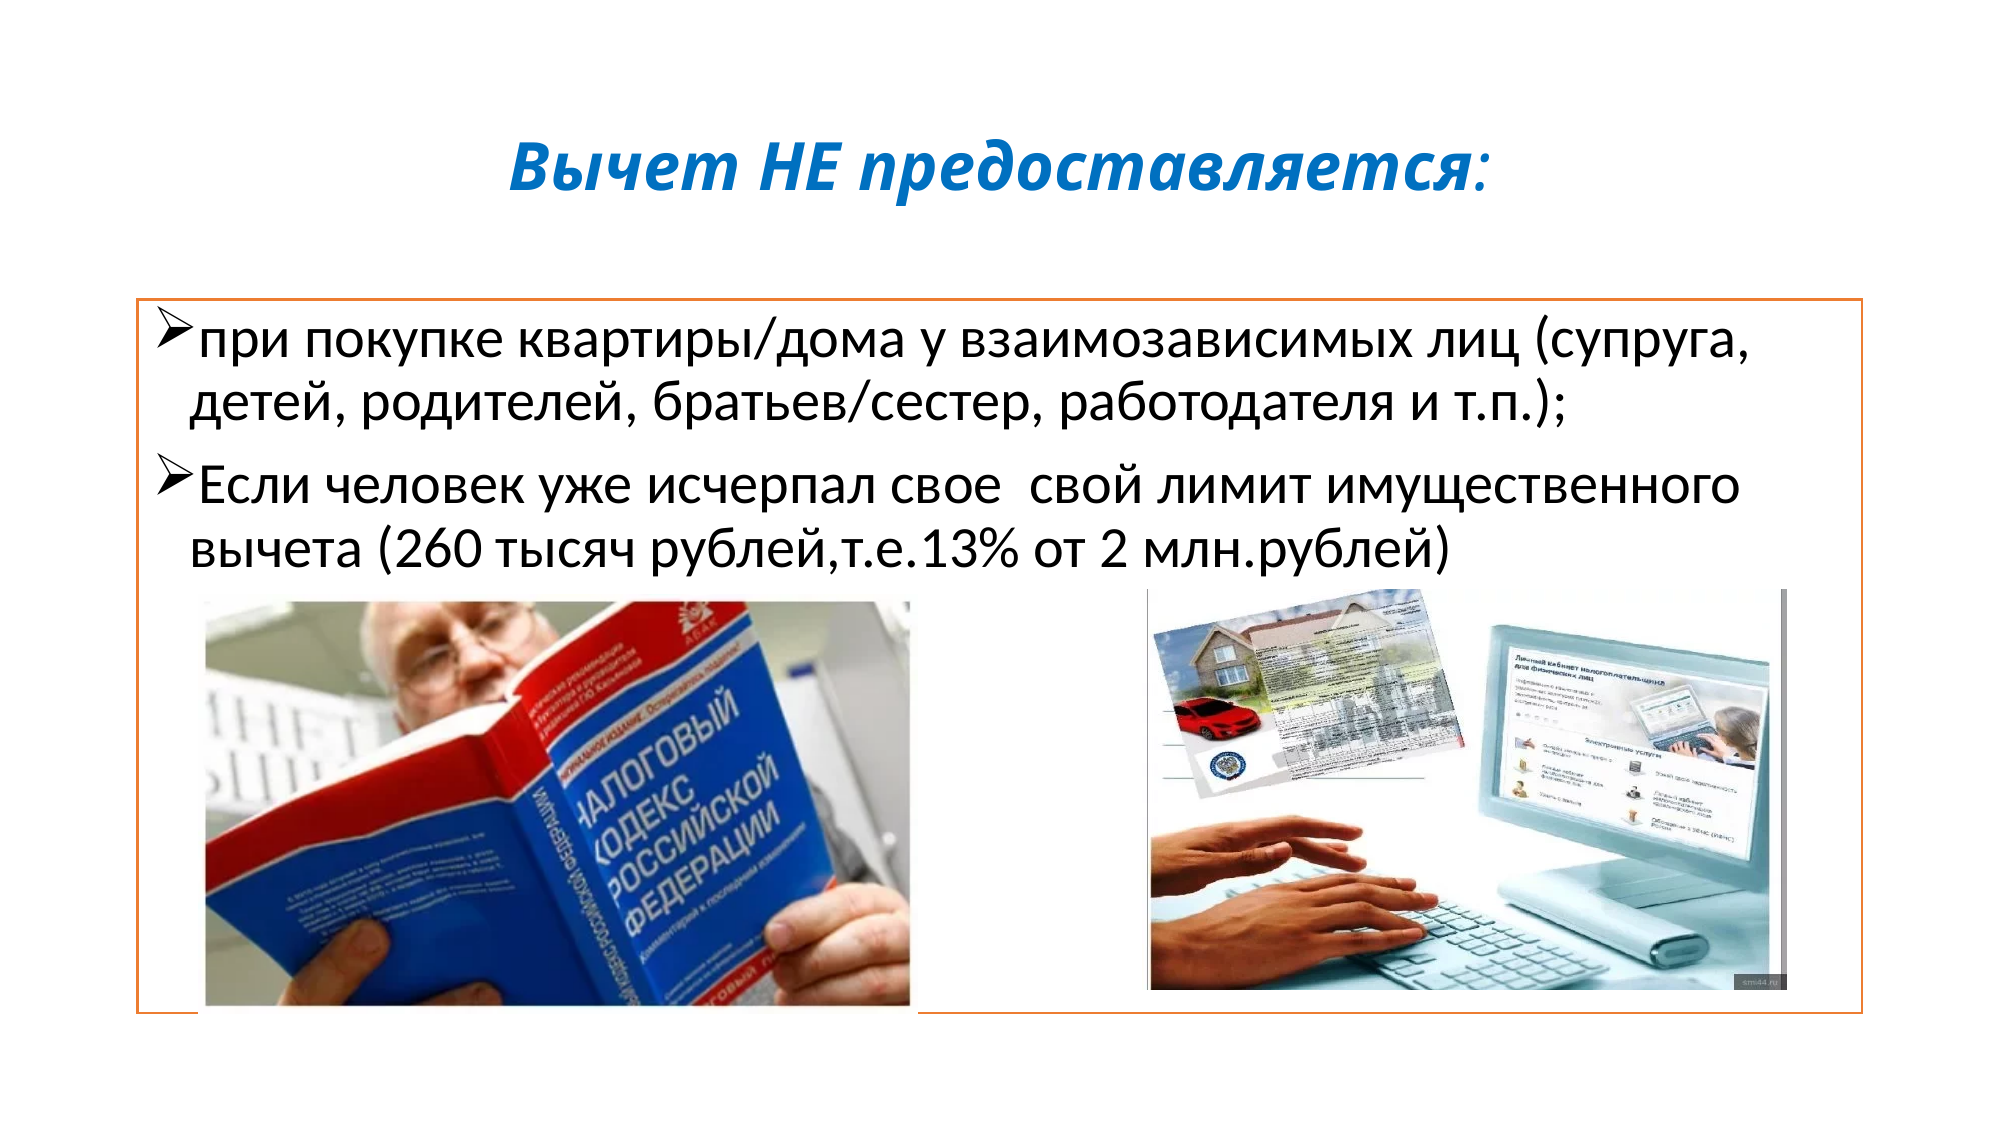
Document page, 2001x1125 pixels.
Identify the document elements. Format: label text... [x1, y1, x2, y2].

title Вычет НЕ предоставляется: [137, 59, 1863, 278]
picture [1142, 589, 1787, 990]
picture [198, 594, 918, 1014]
list при покупке квартиры/дома у взаимозависимых лиц (супруга, детей, родителей, братьев/сестер, работодателя и т.п.); Если человек уже исчерпал свое свой лимит имущественного вычета (260 тысяч рублей,т.е.13% от 2 млн.рублей) [136, 298, 1863, 1014]
